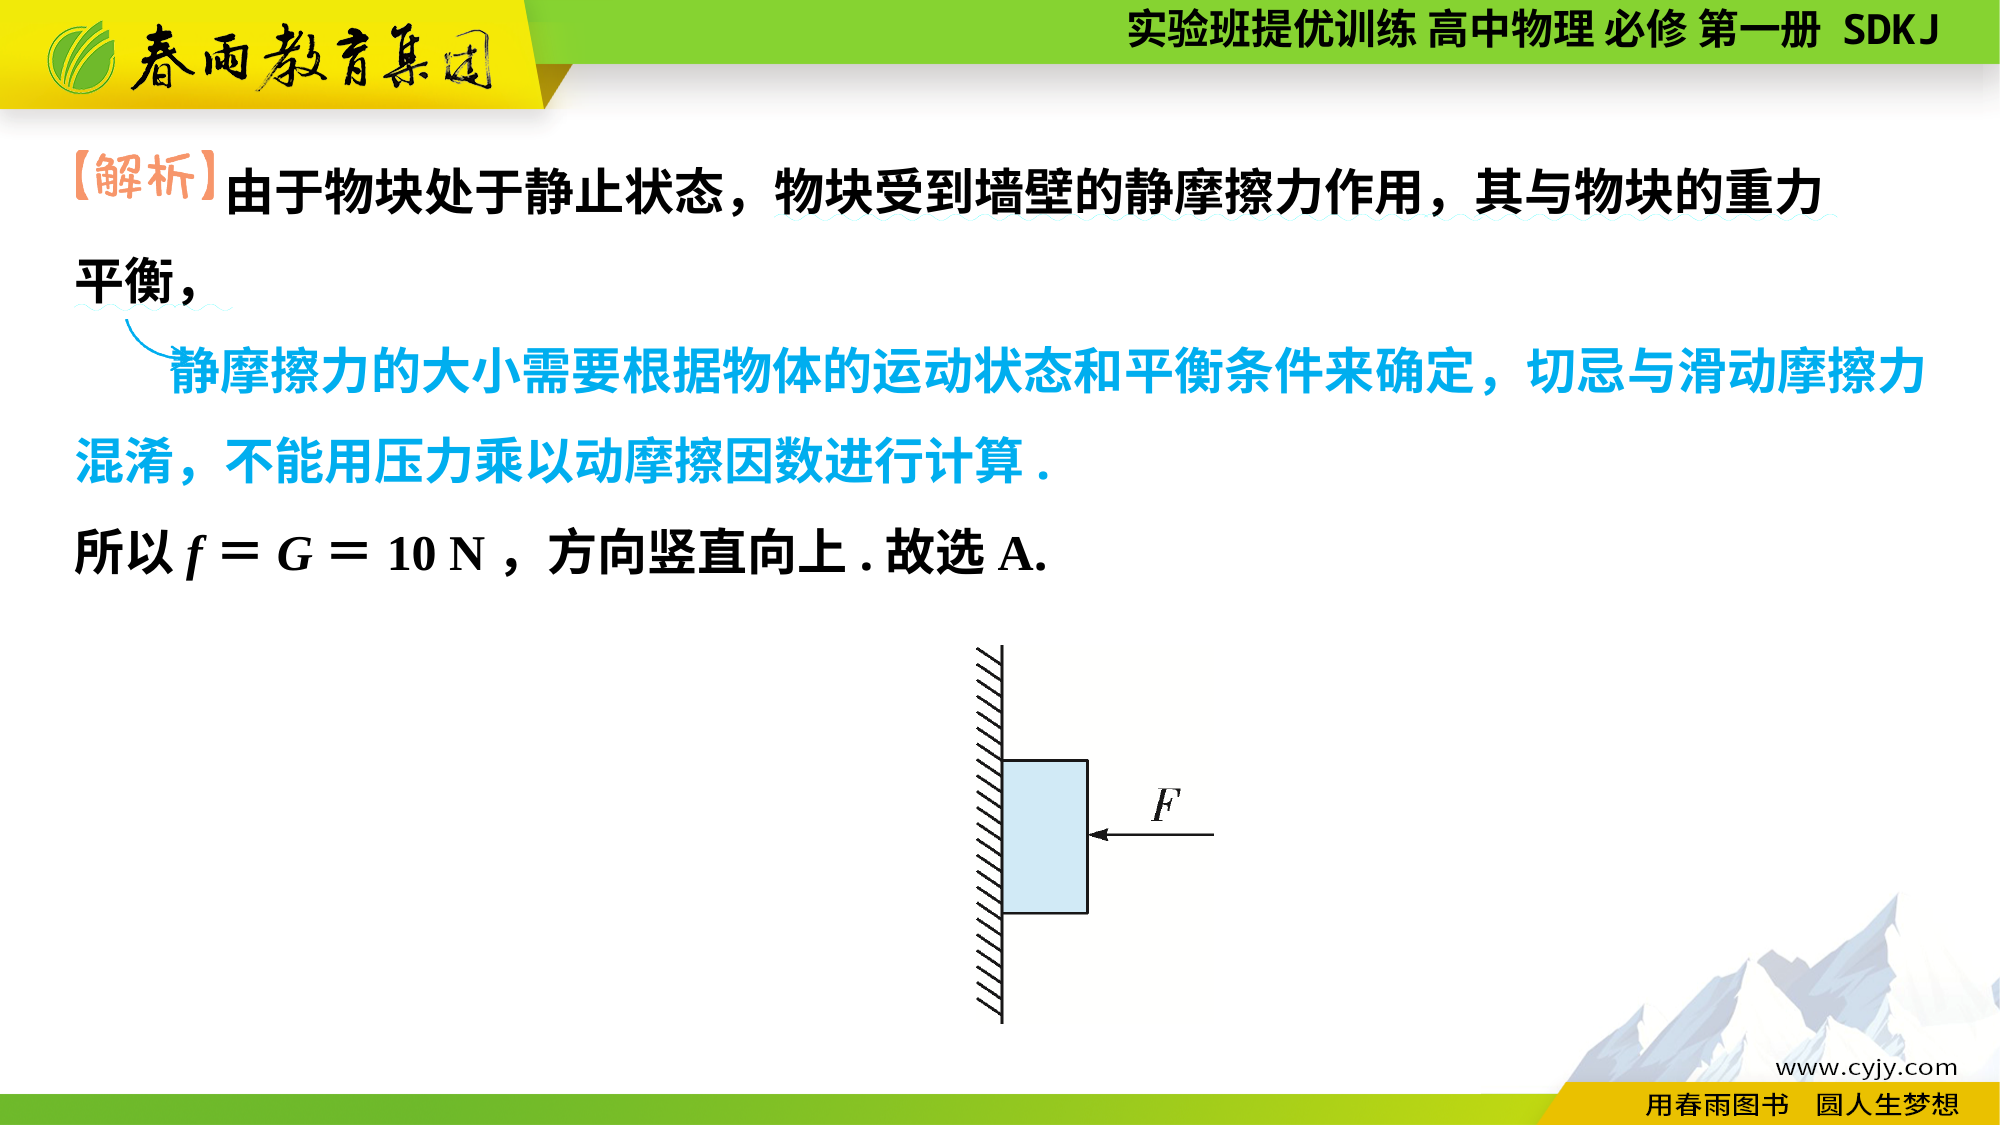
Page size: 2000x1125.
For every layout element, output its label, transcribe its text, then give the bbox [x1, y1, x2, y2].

picture [0, 0, 2000, 1125]
list 由于物块处于静止状态，物块受到墙壁的静摩擦力作用，其与物块的重力 平衡， 静摩擦力的大小需要根据物体的运动状态和平衡条件来确定，切忌与滑动摩擦力混淆，不能用压力乘以动摩擦因数进行计算. 所以f＝G＝10 N，方向竖直向上.故选A. [59, 122, 1944, 592]
